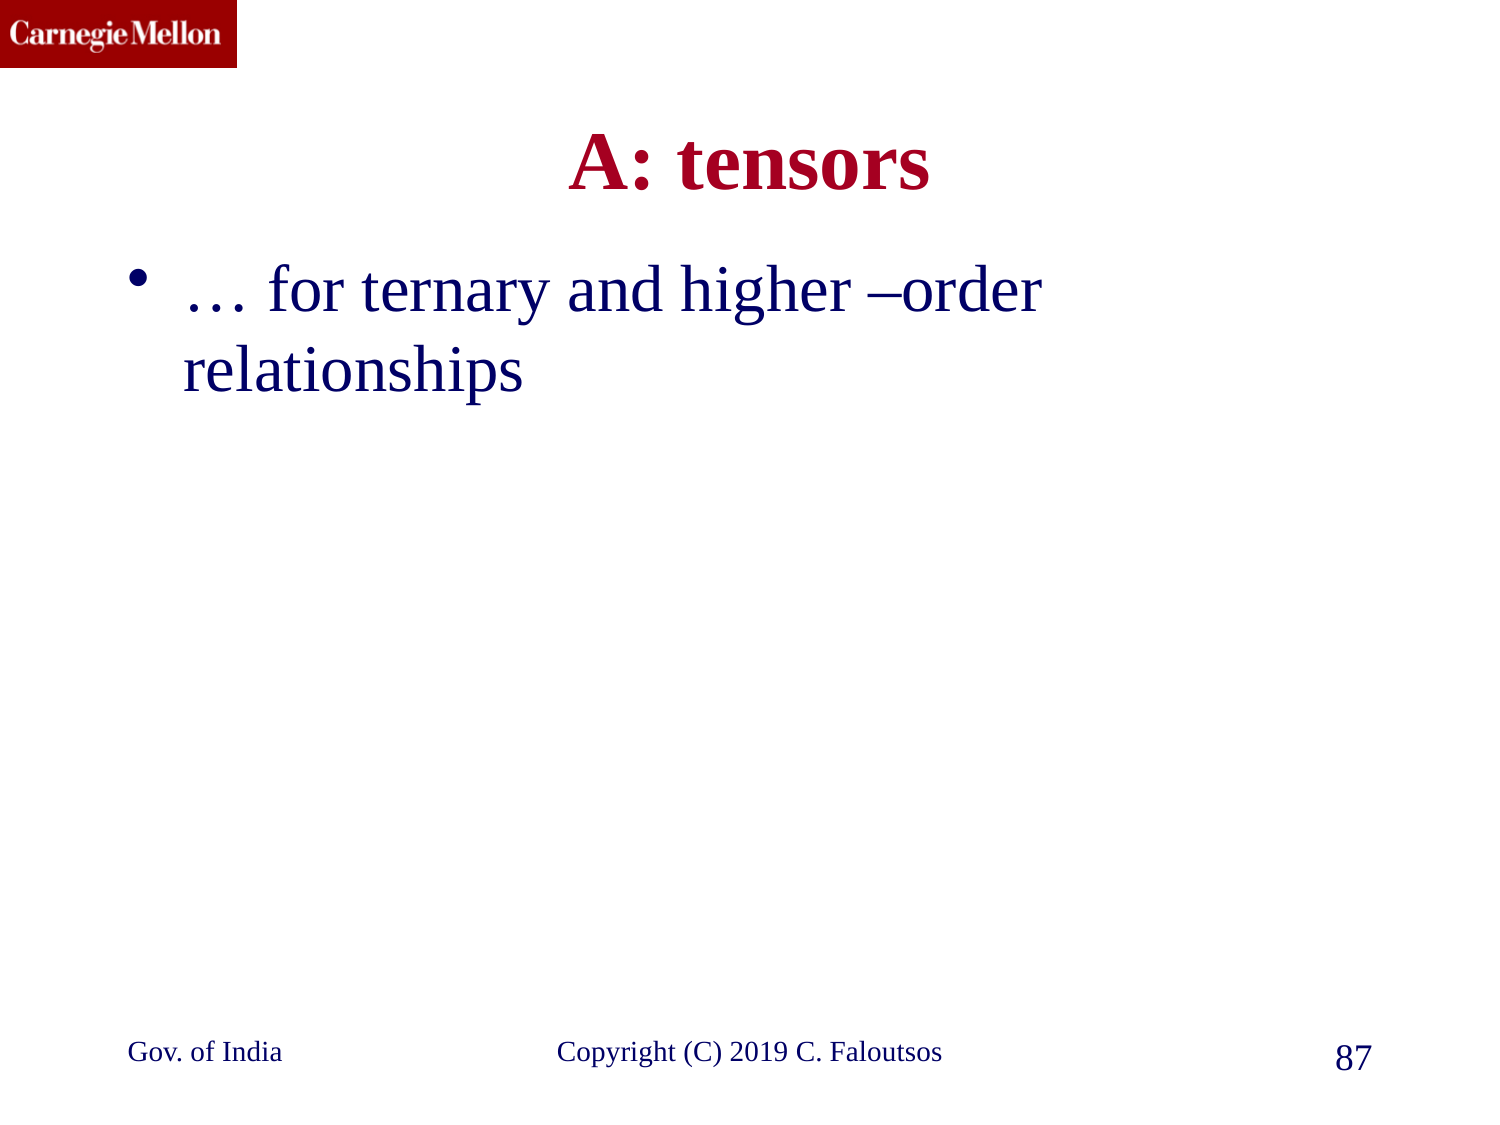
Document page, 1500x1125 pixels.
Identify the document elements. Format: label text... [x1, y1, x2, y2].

title A: tensors [112, 99, 1388, 213]
slide_number 87 [1074, 1024, 1388, 1101]
picture [0, 0, 237, 68]
list … for ternary and higher –order relationships [112, 237, 1388, 1001]
footer Copyright (C) 2019 C. Faloutsos [512, 1024, 988, 1101]
slide_number Gov. of India [112, 1024, 426, 1101]
